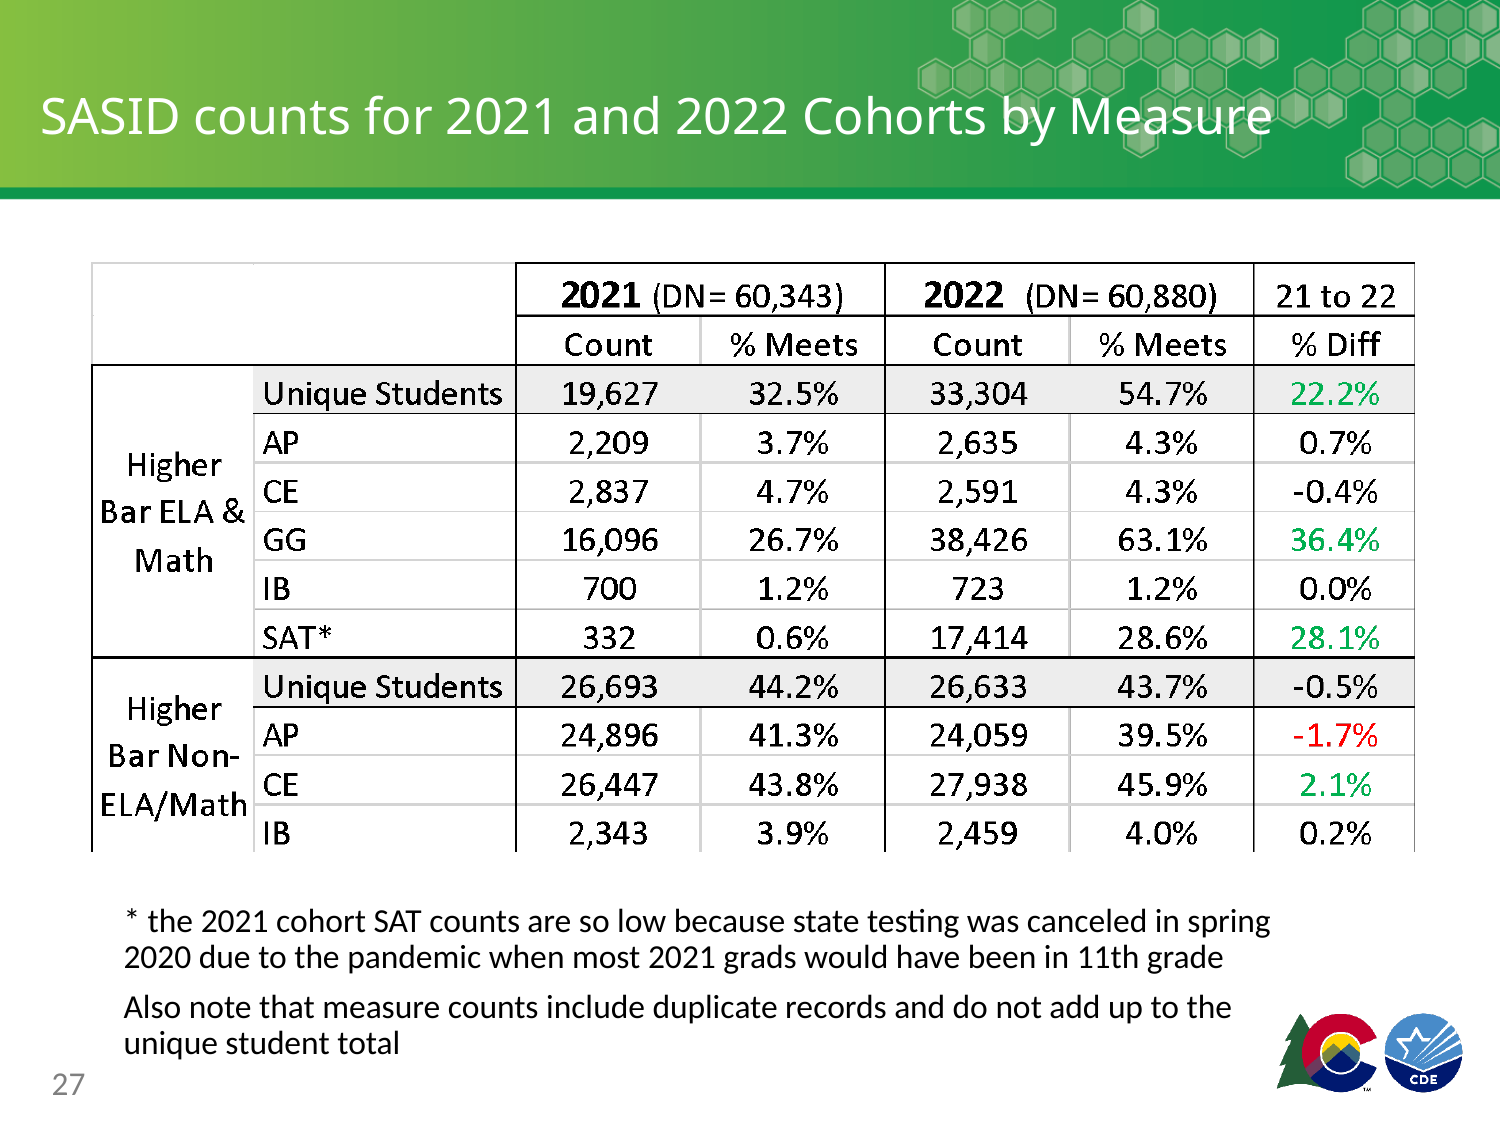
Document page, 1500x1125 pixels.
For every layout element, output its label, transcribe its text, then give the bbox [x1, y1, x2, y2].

slide_number 27 [36, 1054, 375, 1115]
picture [0, 0, 1500, 200]
picture [91, 262, 1415, 853]
picture [1292, 1012, 1463, 1093]
title SASID counts for 2021 and 2022 Cohorts by Measure [40, 70, 1436, 166]
list * the 2021 cohort SAT counts are so low because state testing was canceled in spring 2020 due to the pandemic when most 2021 grads would have been in 11th grade Also note that measure counts include duplicate records and do not add up to the unique student total [123, 903, 1292, 1104]
